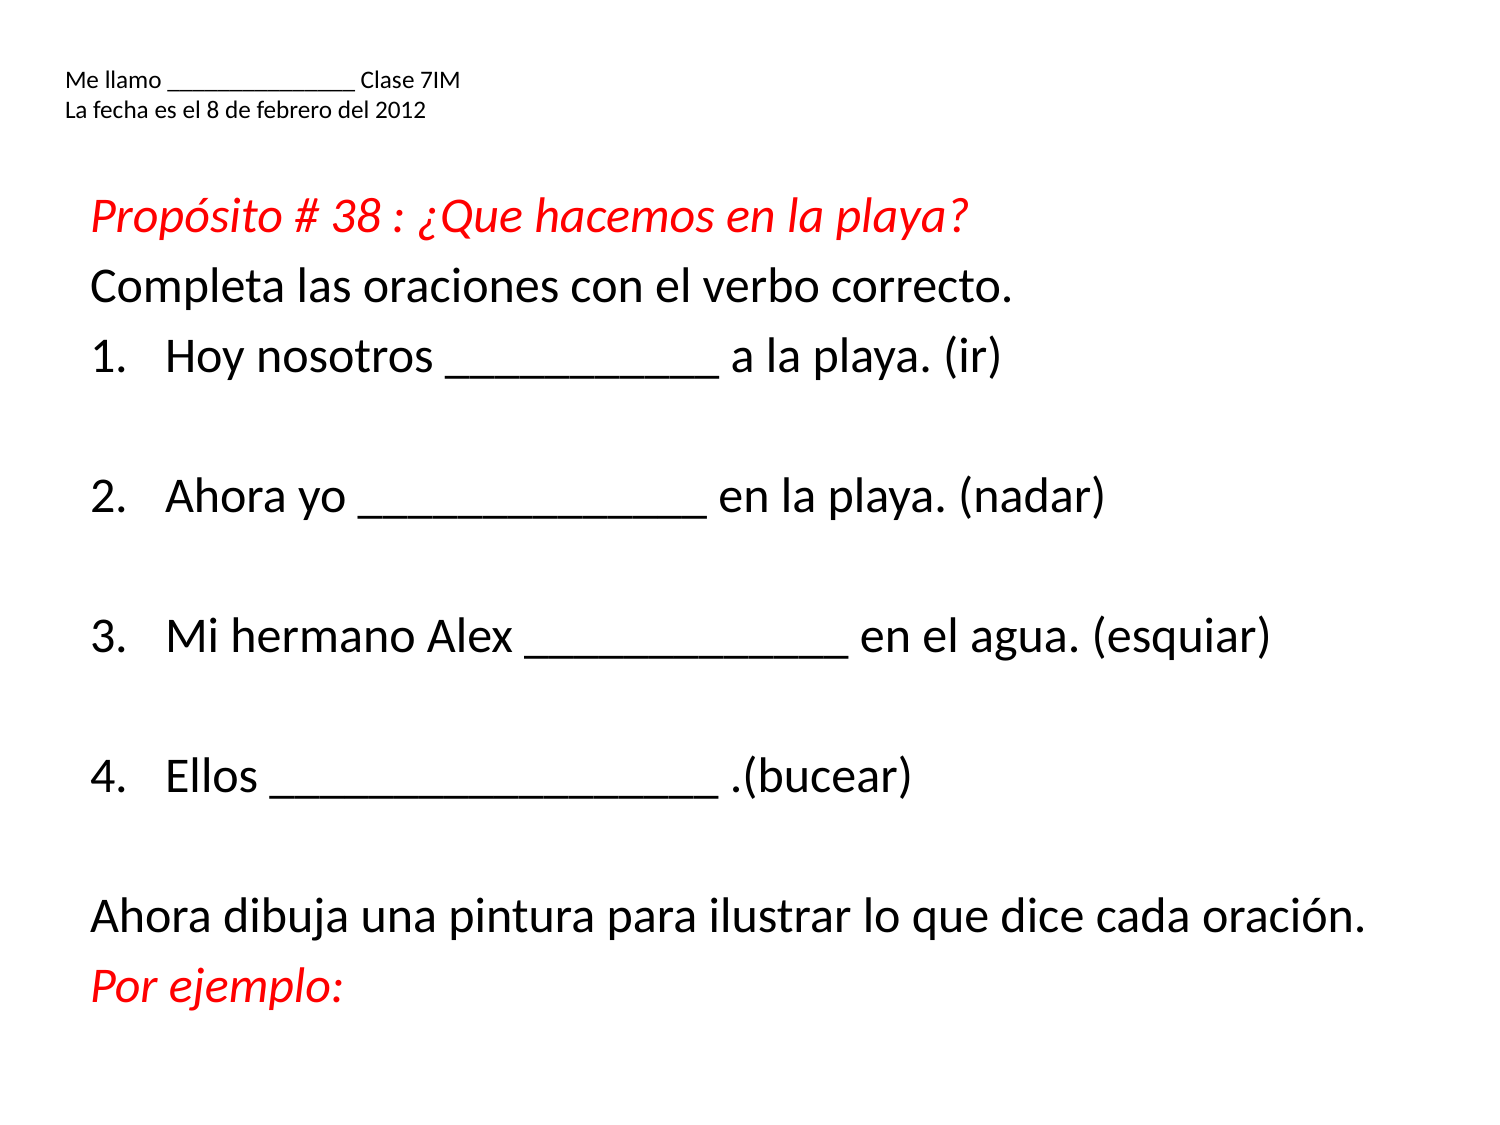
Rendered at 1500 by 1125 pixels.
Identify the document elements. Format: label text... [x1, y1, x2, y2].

title Me llamo _______________ Clase 7IM La fecha es el 8 de febrero del 2012 [50, 24, 1400, 163]
list Propósito # 38 : ¿Que hacemos en la playa? Completa las oraciones con el verbo correcto. Hoy nosotros ___________ a la playa. (ir) Ahora yo ______________ en la playa. (nadar) Mi hermano Alex _____________ en el agua. (esquiar) Ellos __________________ .(bucear) Ahora dibuja una pintura para ilustrar lo que dice cada oración. Por ejemplo: [75, 174, 1425, 1075]
